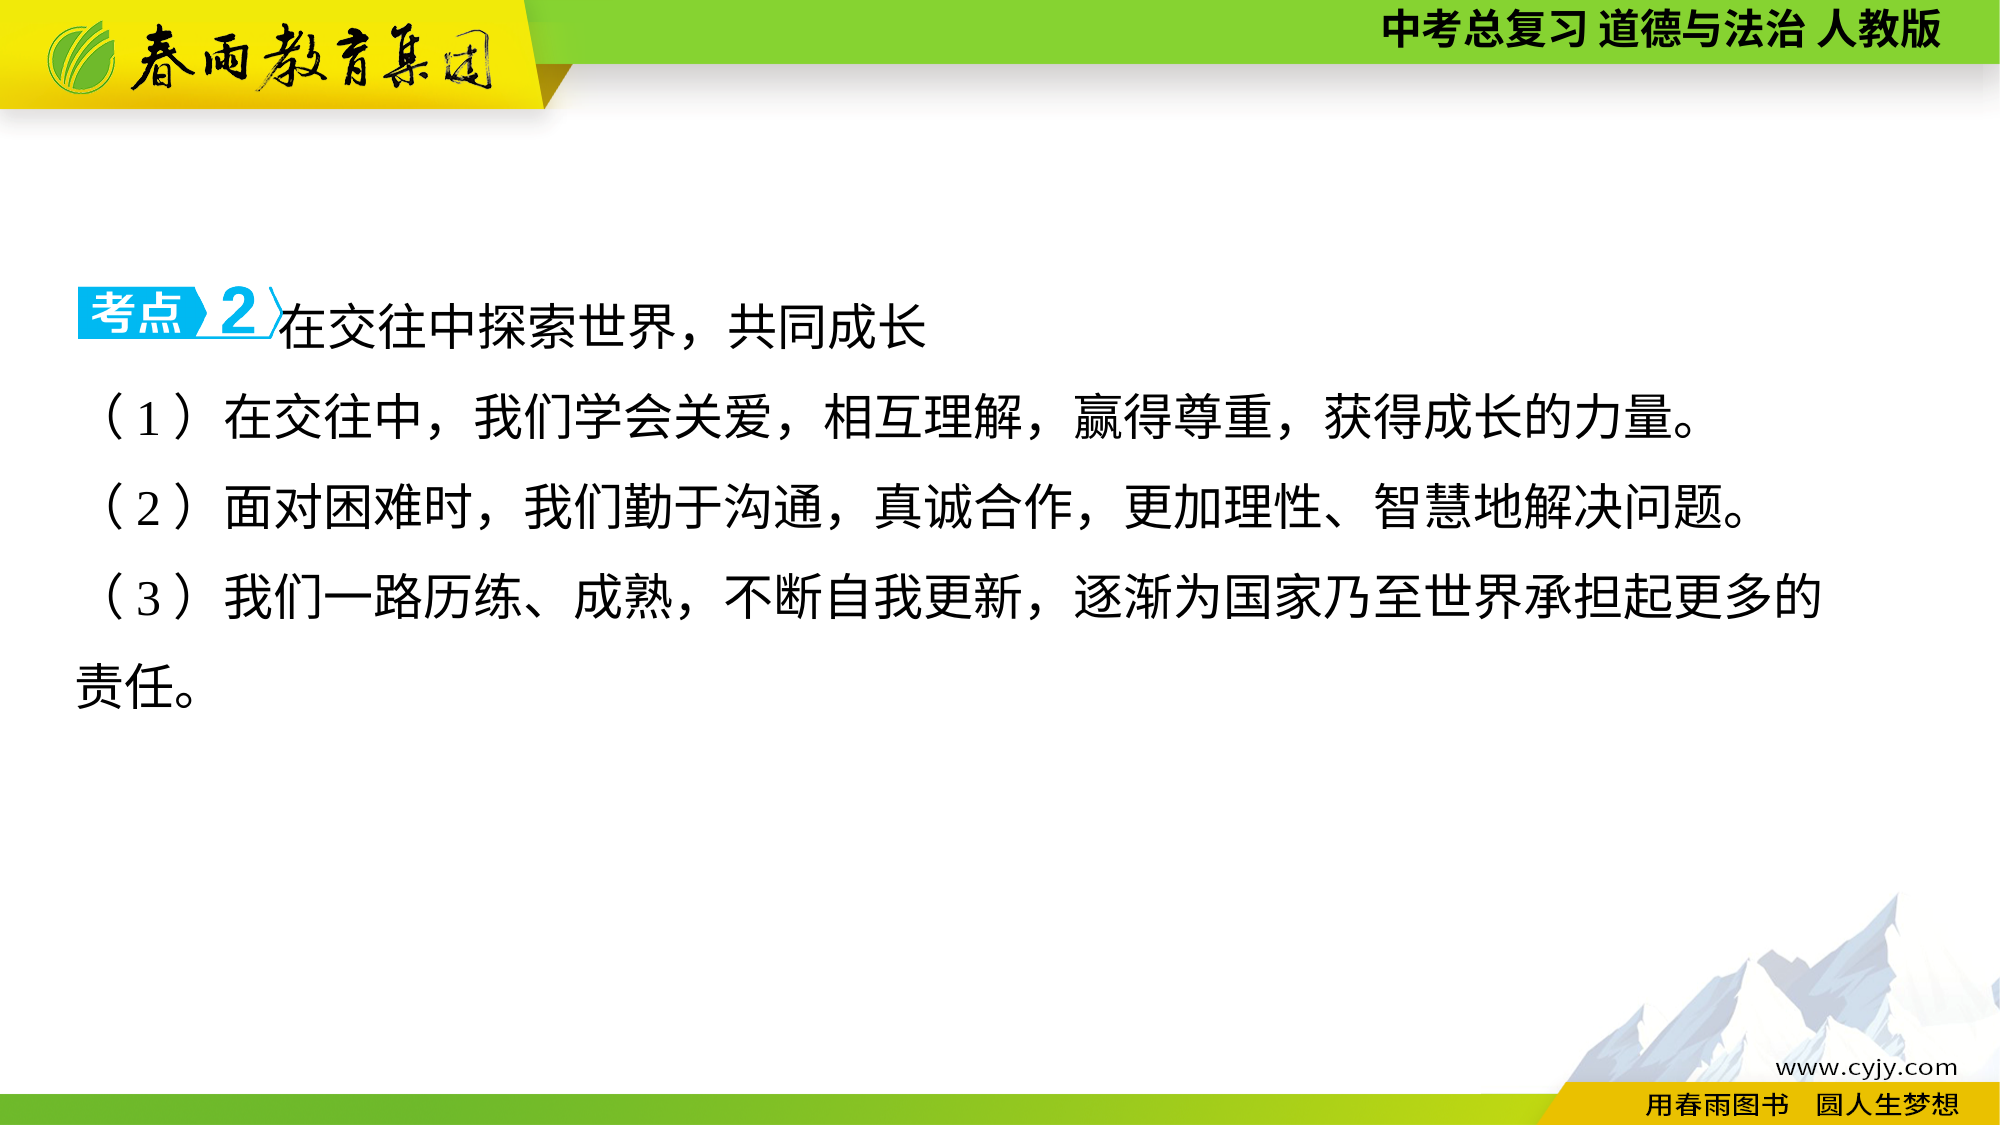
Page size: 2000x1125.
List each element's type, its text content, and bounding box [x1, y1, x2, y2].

picture [0, 0, 2000, 1125]
list 在交往中探索世界，共同成长 （1）在交往中，我们学会关爱，相互理解，赢得尊重，获得成长的力量。 （2）面对困难时，我们勤于沟通，真诚合作，更加理性、智慧地解决问题。 （3）我们一路历练、成熟，不断自我更新，逐渐为国家乃至世界承担起更多的 责任。 [59, 258, 1944, 716]
